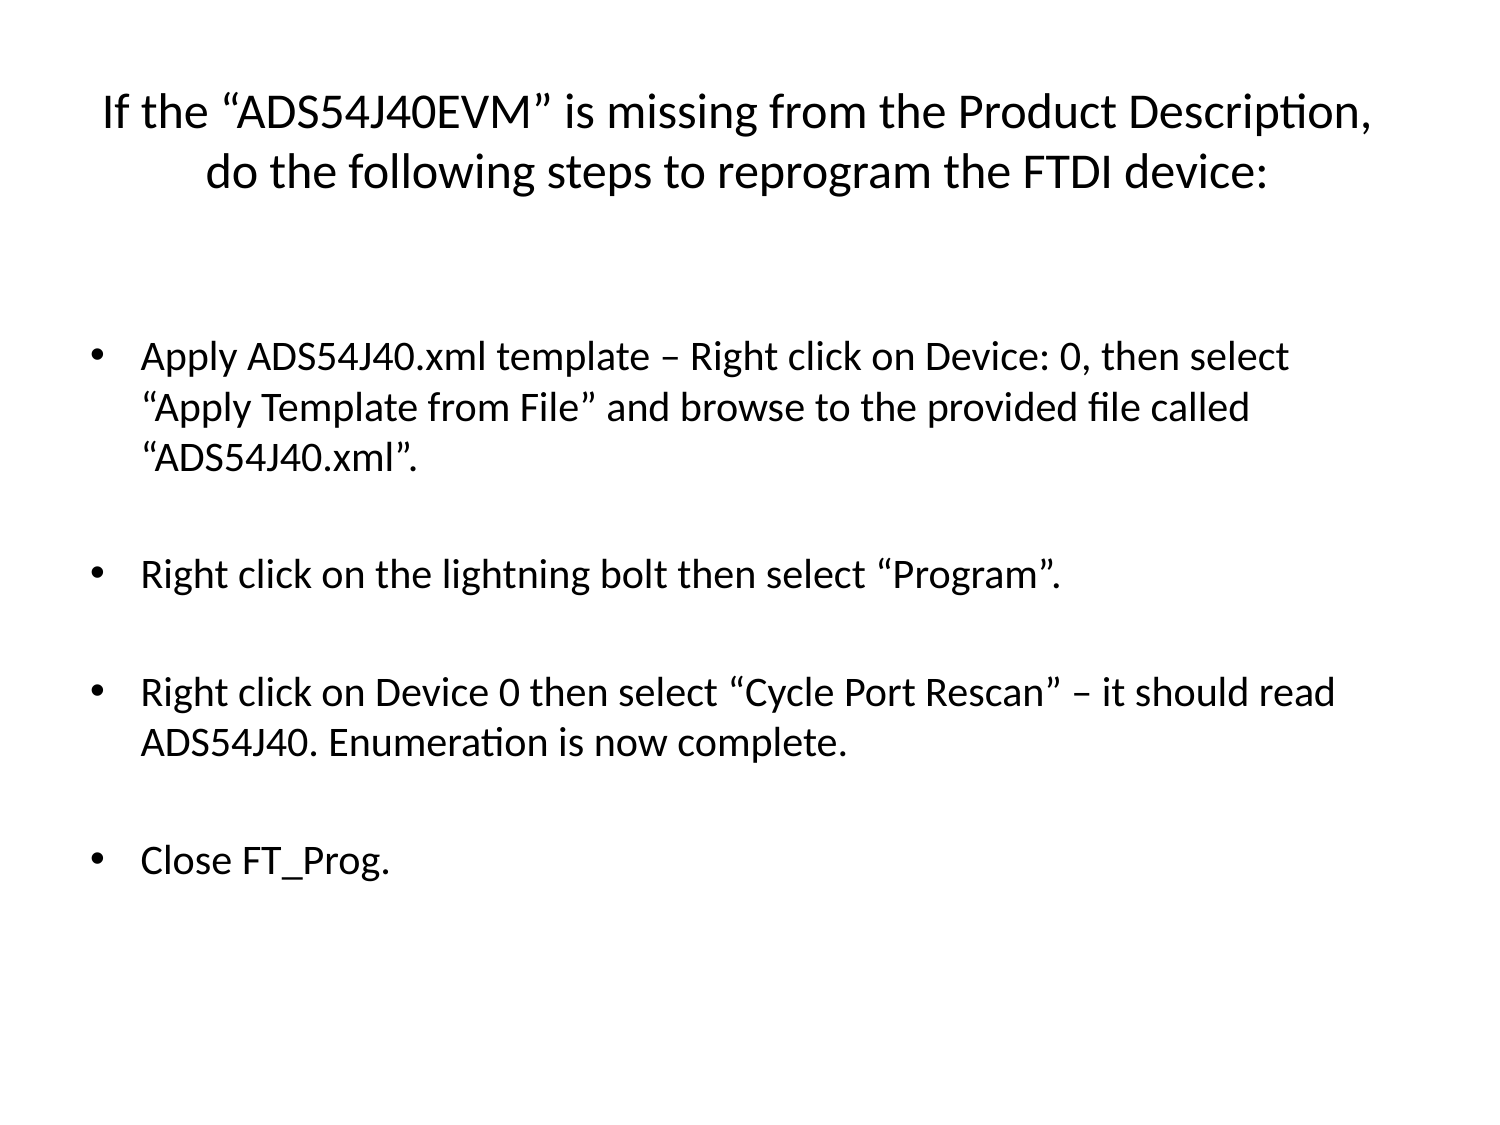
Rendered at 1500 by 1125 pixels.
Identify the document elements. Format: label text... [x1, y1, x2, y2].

title If the “ADS54J40EVM” is missing from the Product Description, do the following steps to reprogram the FTDI device: [62, 45, 1413, 233]
list Apply ADS54J40.xml template – Right click on Device: 0, then select “Apply Template from File” and browse to the provided file called “ADS54J40.xml”. Right click on the lightning bolt then select “Program”. Right click on Device 0 then select “Cycle Port Rescan” – it should read ADS54J40. Enumeration is now complete. Close FT_Prog. [75, 262, 1425, 1005]
